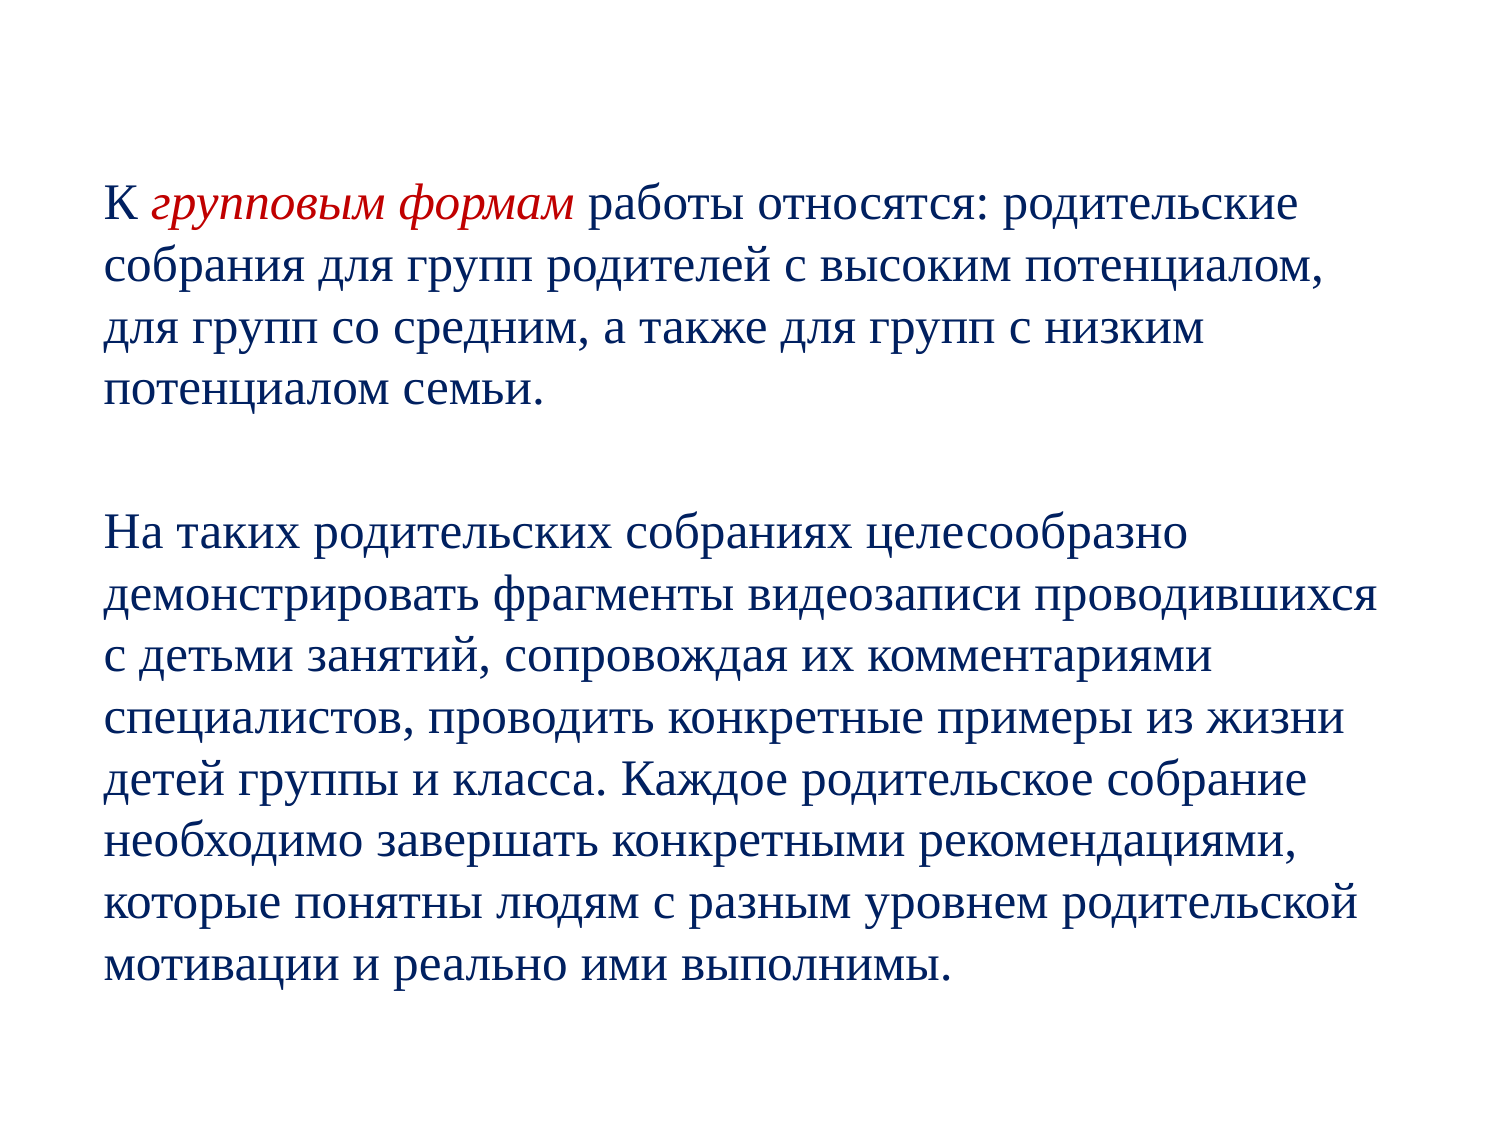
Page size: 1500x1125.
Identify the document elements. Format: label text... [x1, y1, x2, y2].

list К групповым формам работы относятся: родительские собрания для групп родителей с высоким потенциалом, для групп со средним, а также для групп с низким потенциалом семьи. На таких родительских собраниях целесообразно демонстрировать фрагменты видеозаписи проводившихся с детьми занятий, сопровождая их комментариями специалистов, проводить конкретные примеры из жизни детей группы и класса. Каждое родительское собрание необходимо завершать конкретными рекомендациями, которые понятны людям с разным уровнем родительской мотивации и реально ими выполнимы. [88, 160, 1425, 1005]
